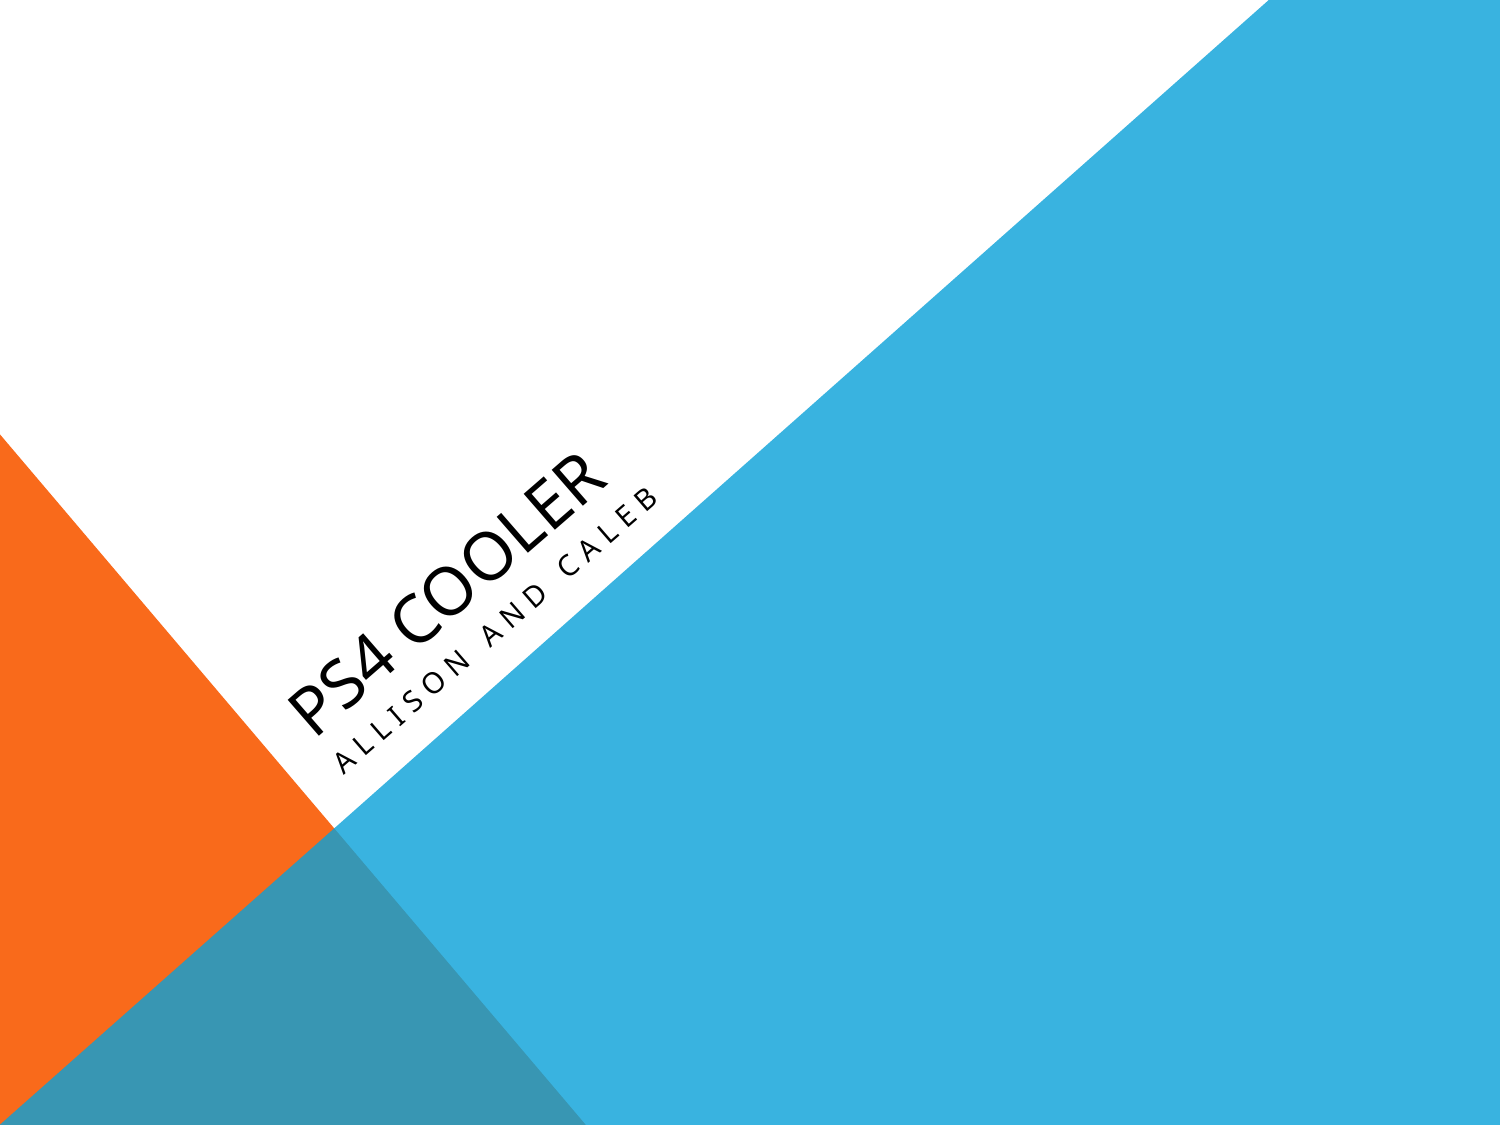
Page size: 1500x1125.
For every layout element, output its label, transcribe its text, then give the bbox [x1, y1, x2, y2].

title PS4 COOLER [182, 4, 1012, 761]
subtitle ALLISON AND CALEB [312, 61, 1154, 804]
